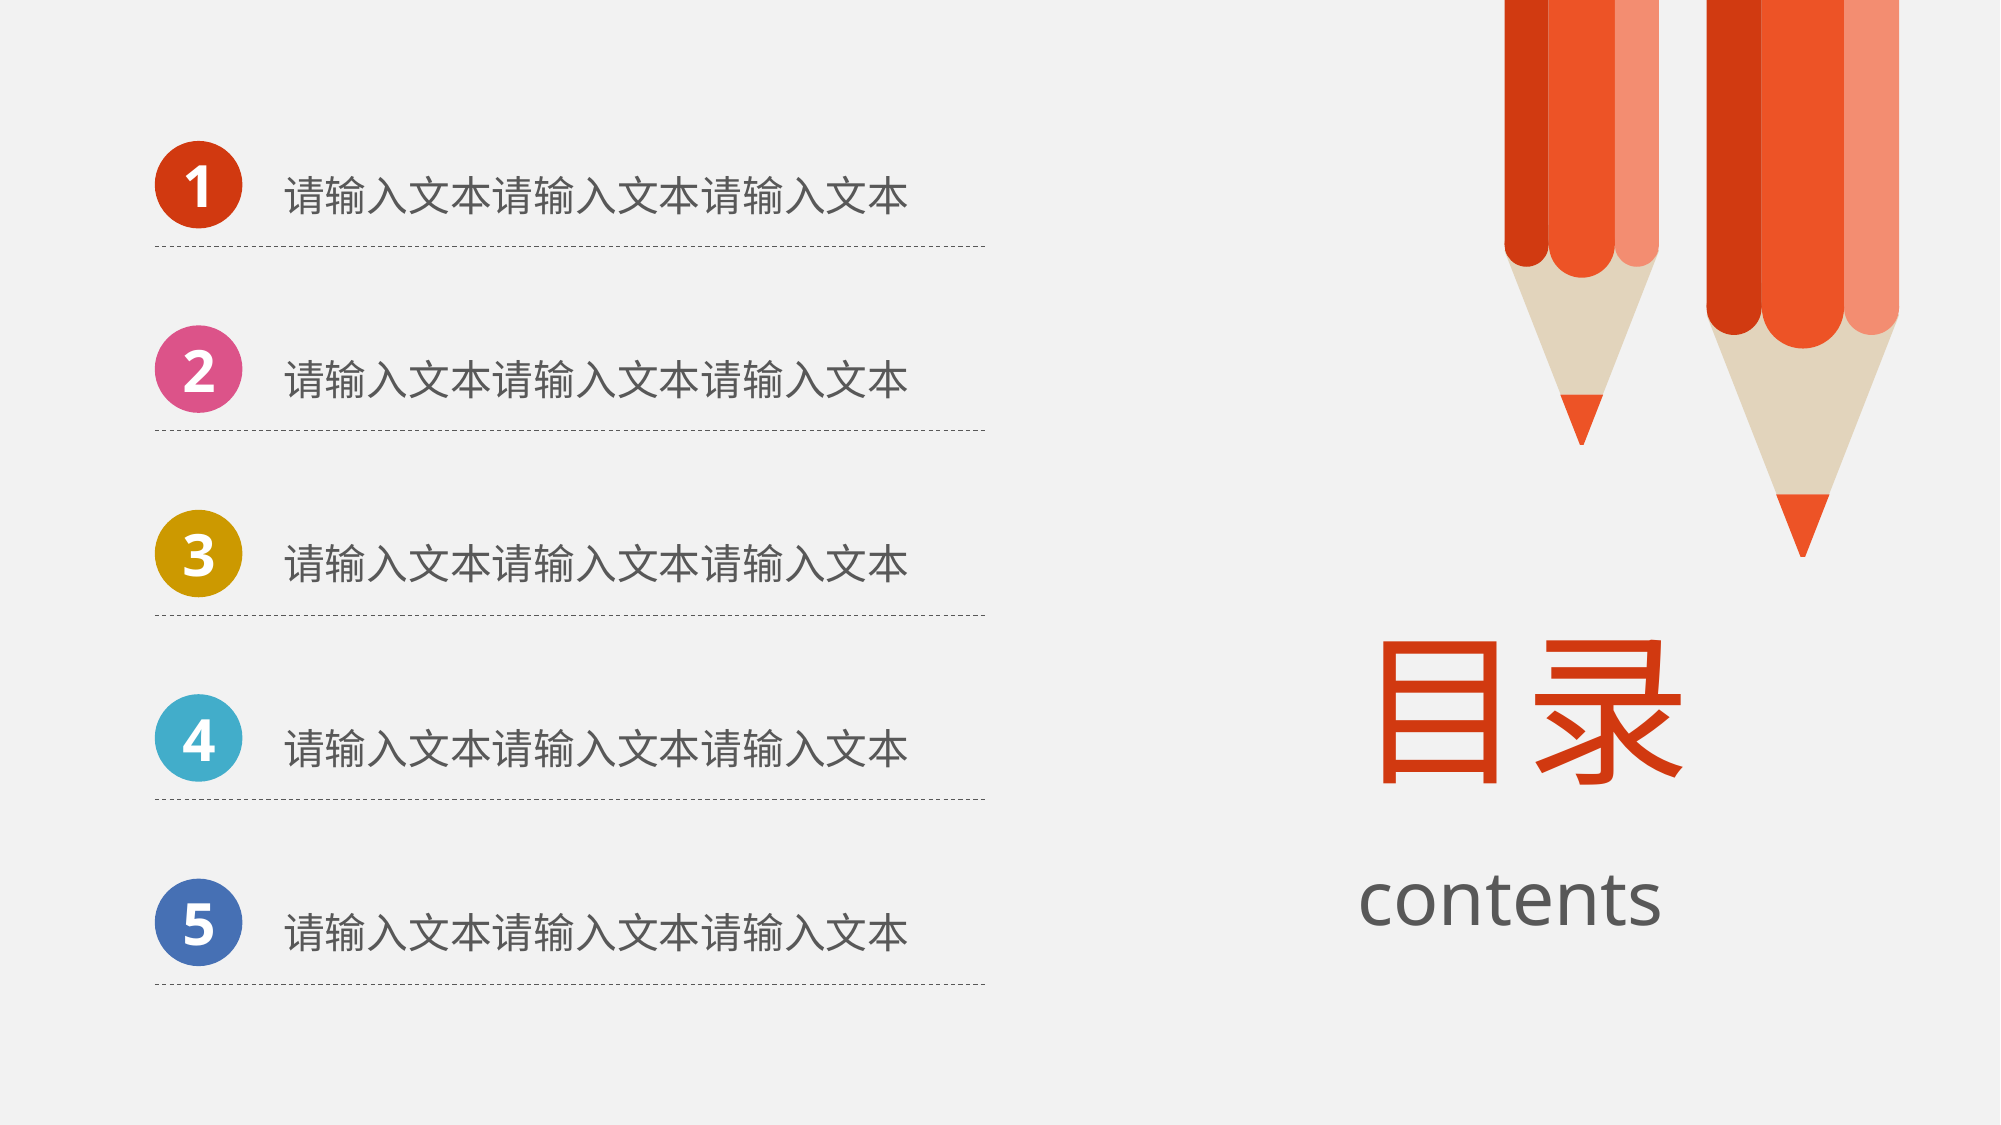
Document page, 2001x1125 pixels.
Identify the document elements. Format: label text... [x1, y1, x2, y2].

text_box 5 [153, 877, 244, 968]
text_box 2 [153, 324, 244, 414]
text_box 4 [153, 693, 244, 783]
text_box 请输入文本请输入文本请输入文本 [268, 321, 934, 412]
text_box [1706, 0, 1900, 557]
text_box 请输入文本请输入文本请输入文本 [268, 874, 934, 965]
text_box 3 [153, 508, 244, 599]
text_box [1504, 0, 1659, 445]
text_box 请输入文本请输入文本请输入文本 [268, 505, 934, 596]
text_box 目录 [1342, 597, 1829, 813]
text_box 请输入文本请输入文本请输入文本 [268, 137, 934, 227]
text_box 1 [153, 139, 244, 230]
text_box contents [1342, 843, 1829, 949]
text_box 请输入文本请输入文本请输入文本 [268, 690, 934, 781]
